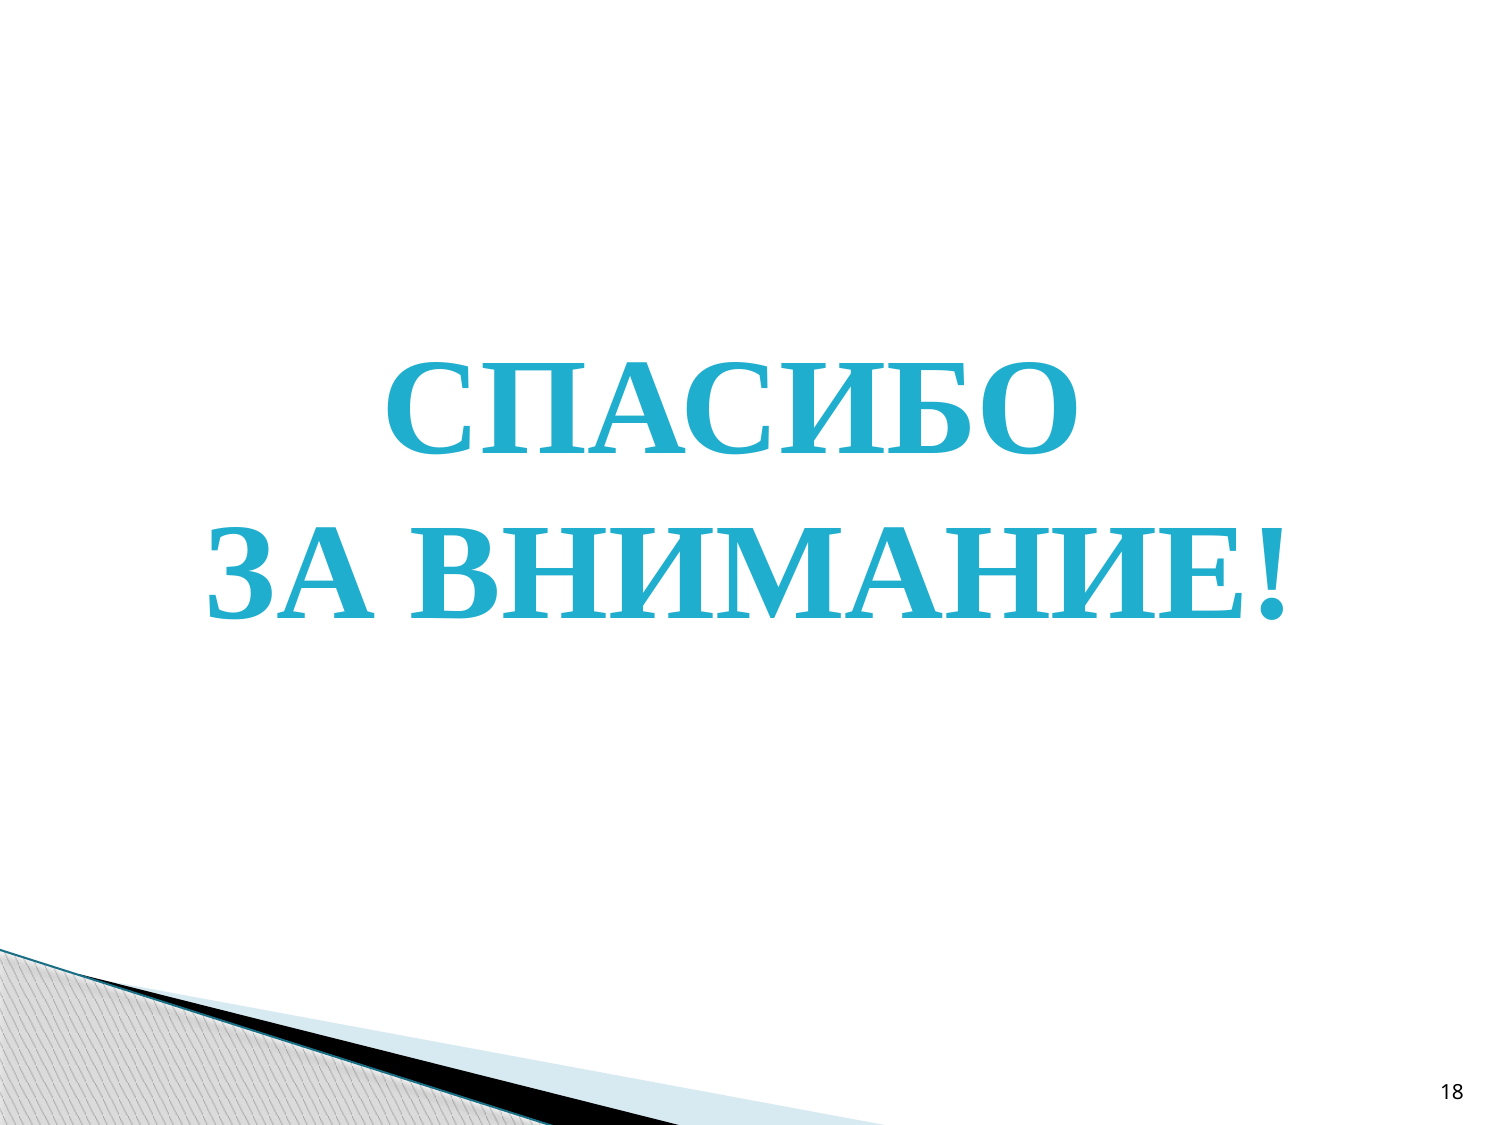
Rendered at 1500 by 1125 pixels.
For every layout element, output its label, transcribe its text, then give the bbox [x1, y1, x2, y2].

slide_number 18 [1418, 1051, 1479, 1112]
title СПАСИБО ЗА ВНИМАНИЕ! [75, 45, 1425, 917]
